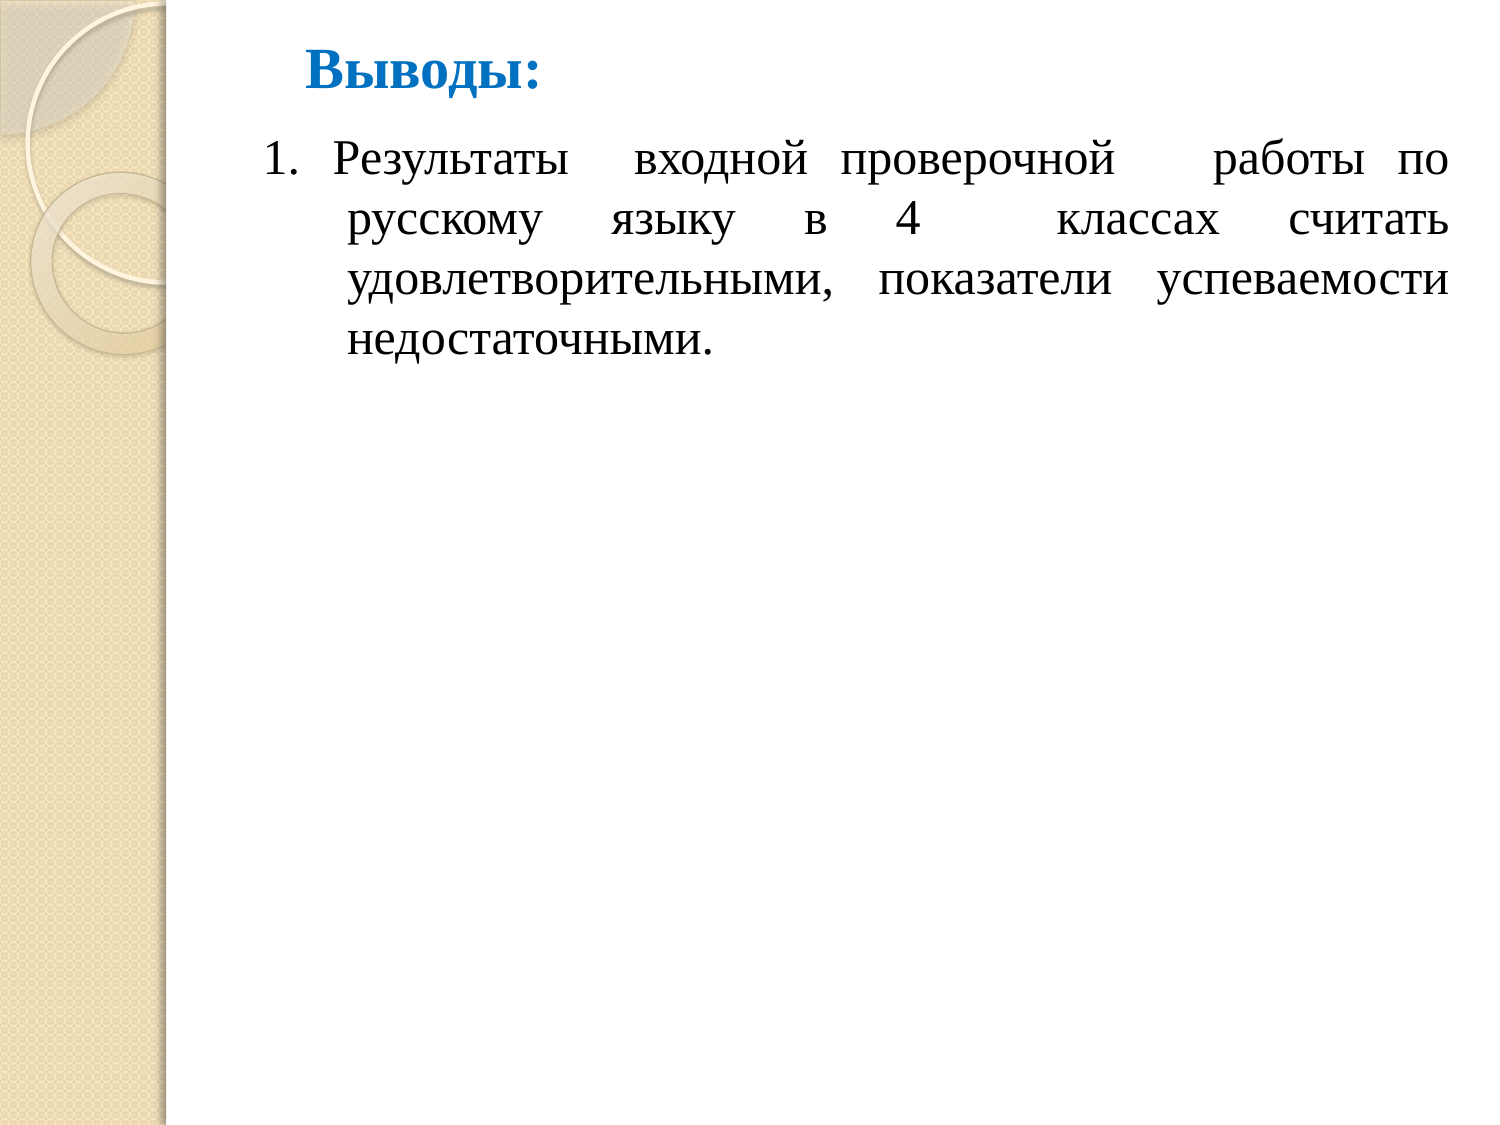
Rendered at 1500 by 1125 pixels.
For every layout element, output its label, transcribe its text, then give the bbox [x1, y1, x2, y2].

list 1. Результаты входной проверочной работы по русскому языку в 4 классах считать удовлетворительными, показатели успеваемости недостаточными. [234, 117, 1465, 987]
title Выводы: [234, 0, 1465, 117]
